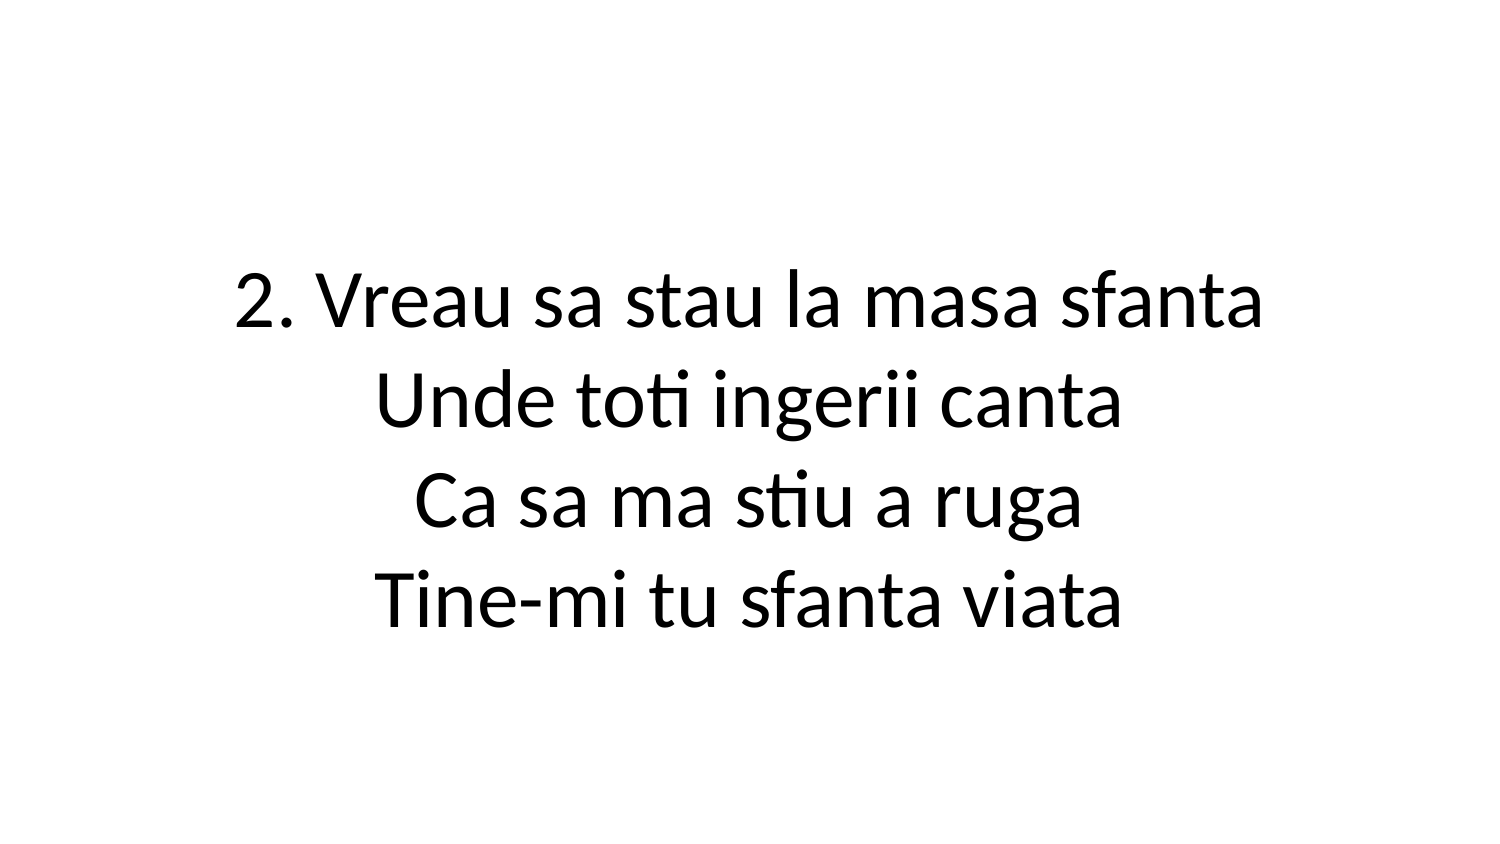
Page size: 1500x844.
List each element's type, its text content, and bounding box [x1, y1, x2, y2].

text_box 2. Vreau sa stau la masa sfanta Unde toti ingerii canta Ca sa ma stiu a ruga Tine-mi tu sfanta viata [218, 192, 1281, 652]
